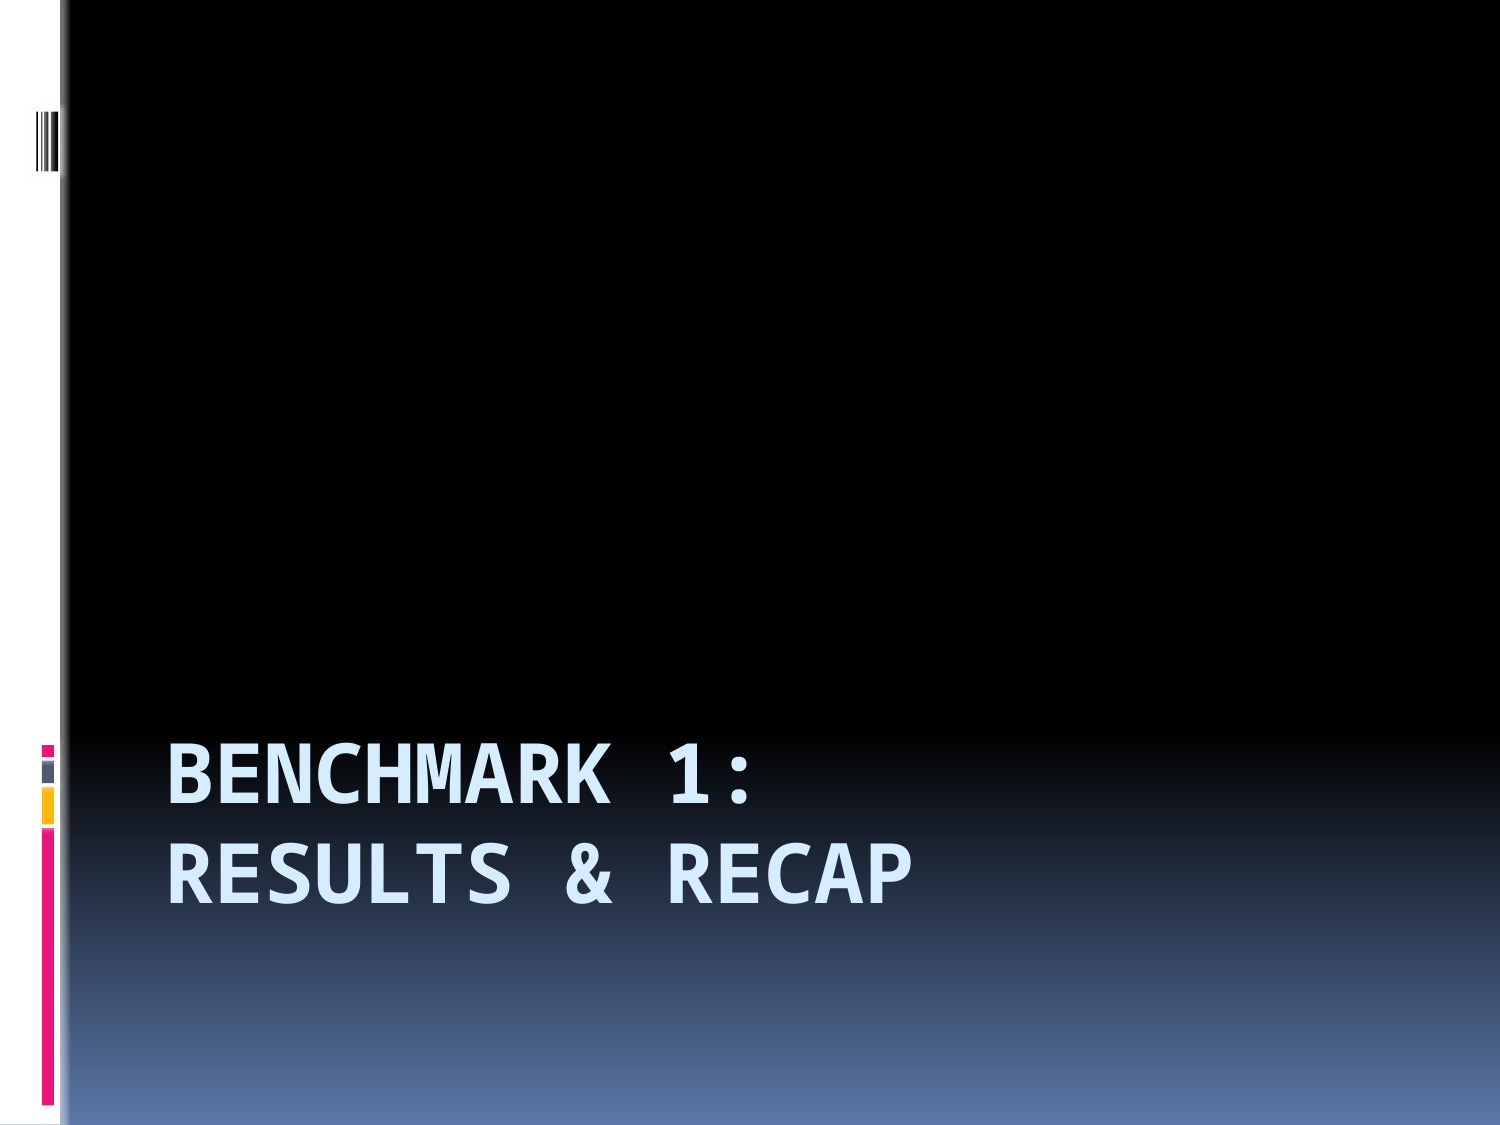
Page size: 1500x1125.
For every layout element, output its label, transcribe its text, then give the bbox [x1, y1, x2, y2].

title Benchmark 1: Results & Recap [150, 712, 1425, 1037]
